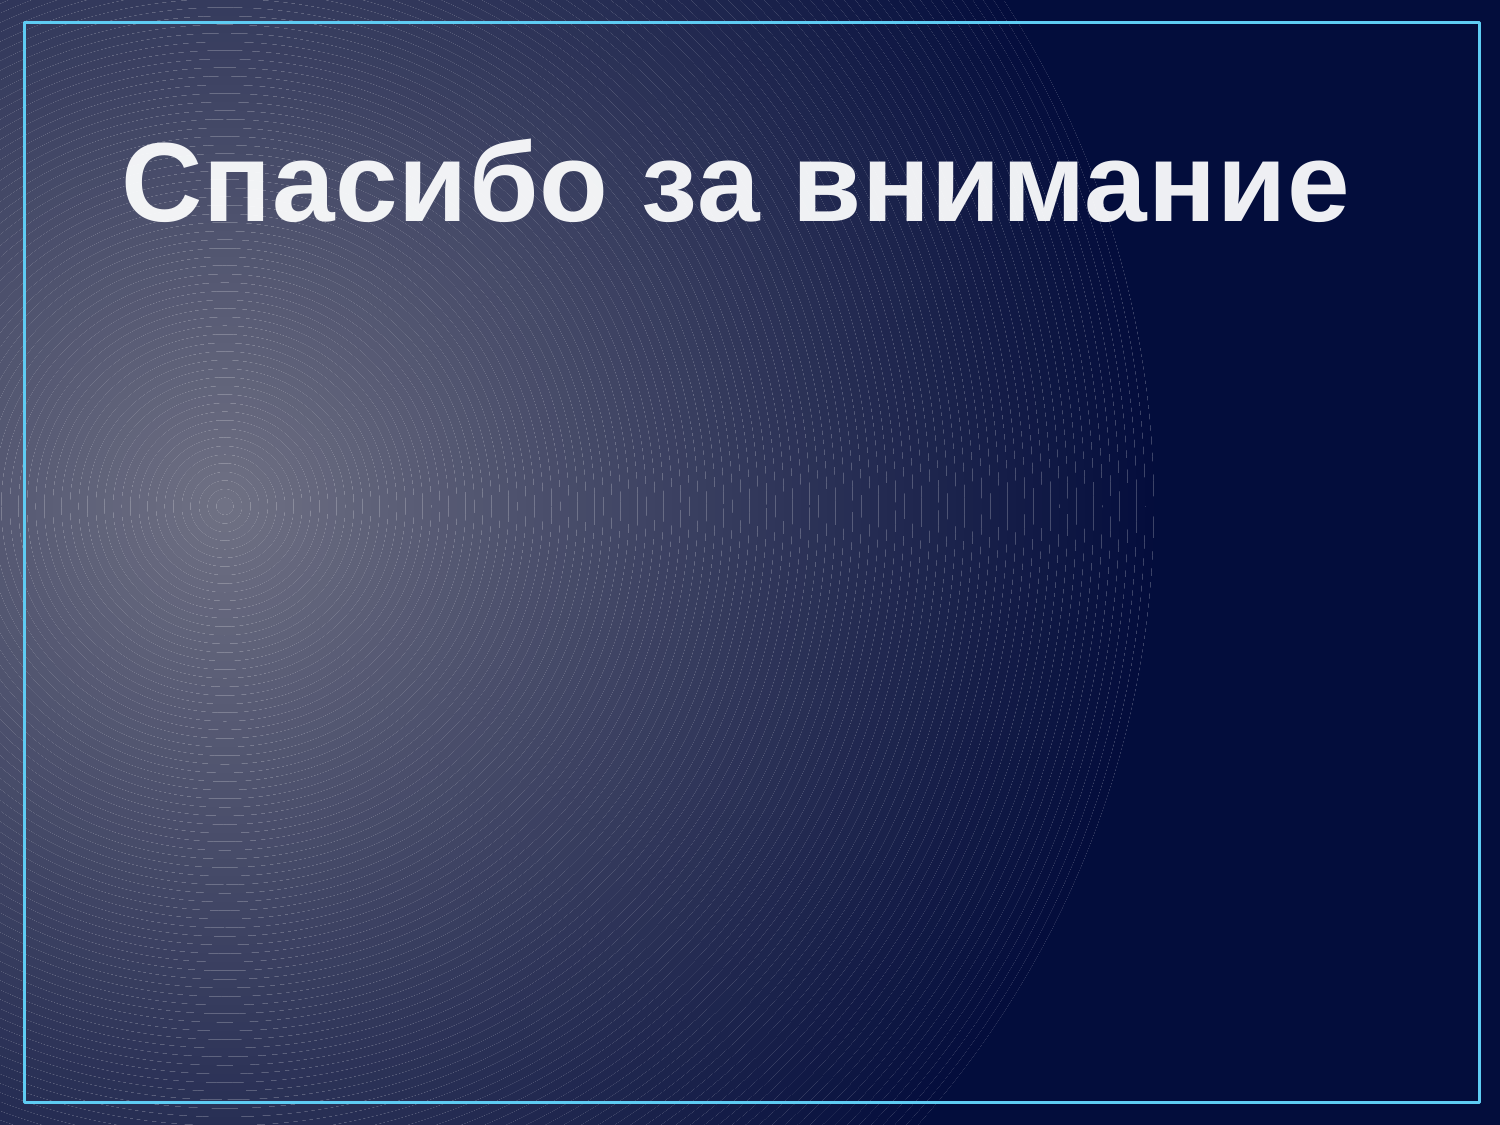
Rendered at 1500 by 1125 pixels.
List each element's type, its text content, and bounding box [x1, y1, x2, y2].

text_box Спасибо за внимание! [105, 101, 1406, 252]
